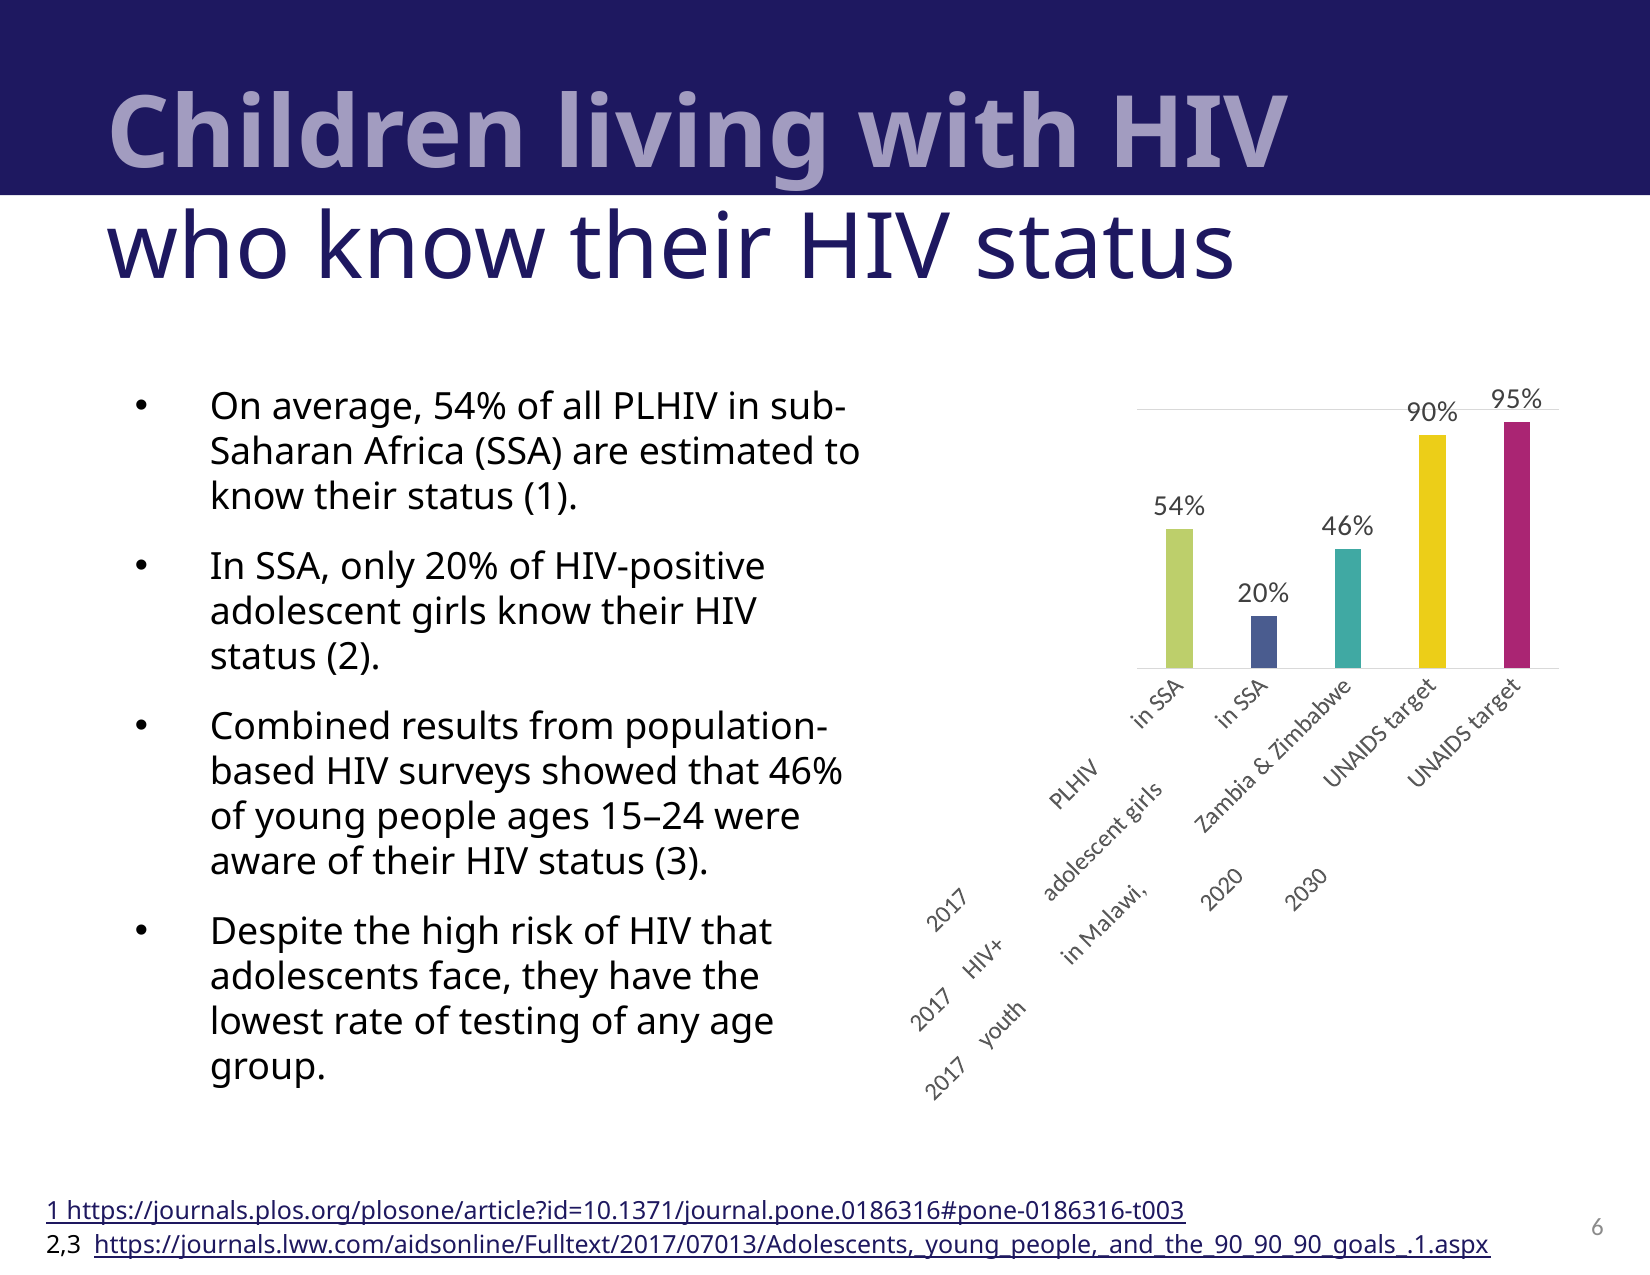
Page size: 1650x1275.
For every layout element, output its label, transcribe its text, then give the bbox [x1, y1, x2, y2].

slide_number 6 [1237, 1187, 1619, 1263]
chart [887, 386, 1574, 1121]
list who know their HIV status [92, 178, 1650, 317]
list On average, 54% of all PLHIV in sub-Saharan Africa (SSA) are estimated to know their status (1). In SSA, only 20% of HIV-positive adolescent girls know their HIV status (2). Combined results from population-based HIV surveys showed that 46% of young people ages 15–24 were aware of their HIV status (3). Despite the high risk of HIV that adolescents face, they have the lowest rate of testing of any age group. [120, 374, 888, 1187]
text_box 1 https://journals.plos.org/plosone/article?id=10.1371/journal.pone.0186316#pone-0186316-t003 2,3 https://journals.lww.com/aidsonline/Fulltext/2017/07013/Adolescents,_young_people,_and_the_90_90_90_goals_.1.aspx [31, 1187, 1569, 1275]
title Children living with HIV [92, 60, 1575, 178]
